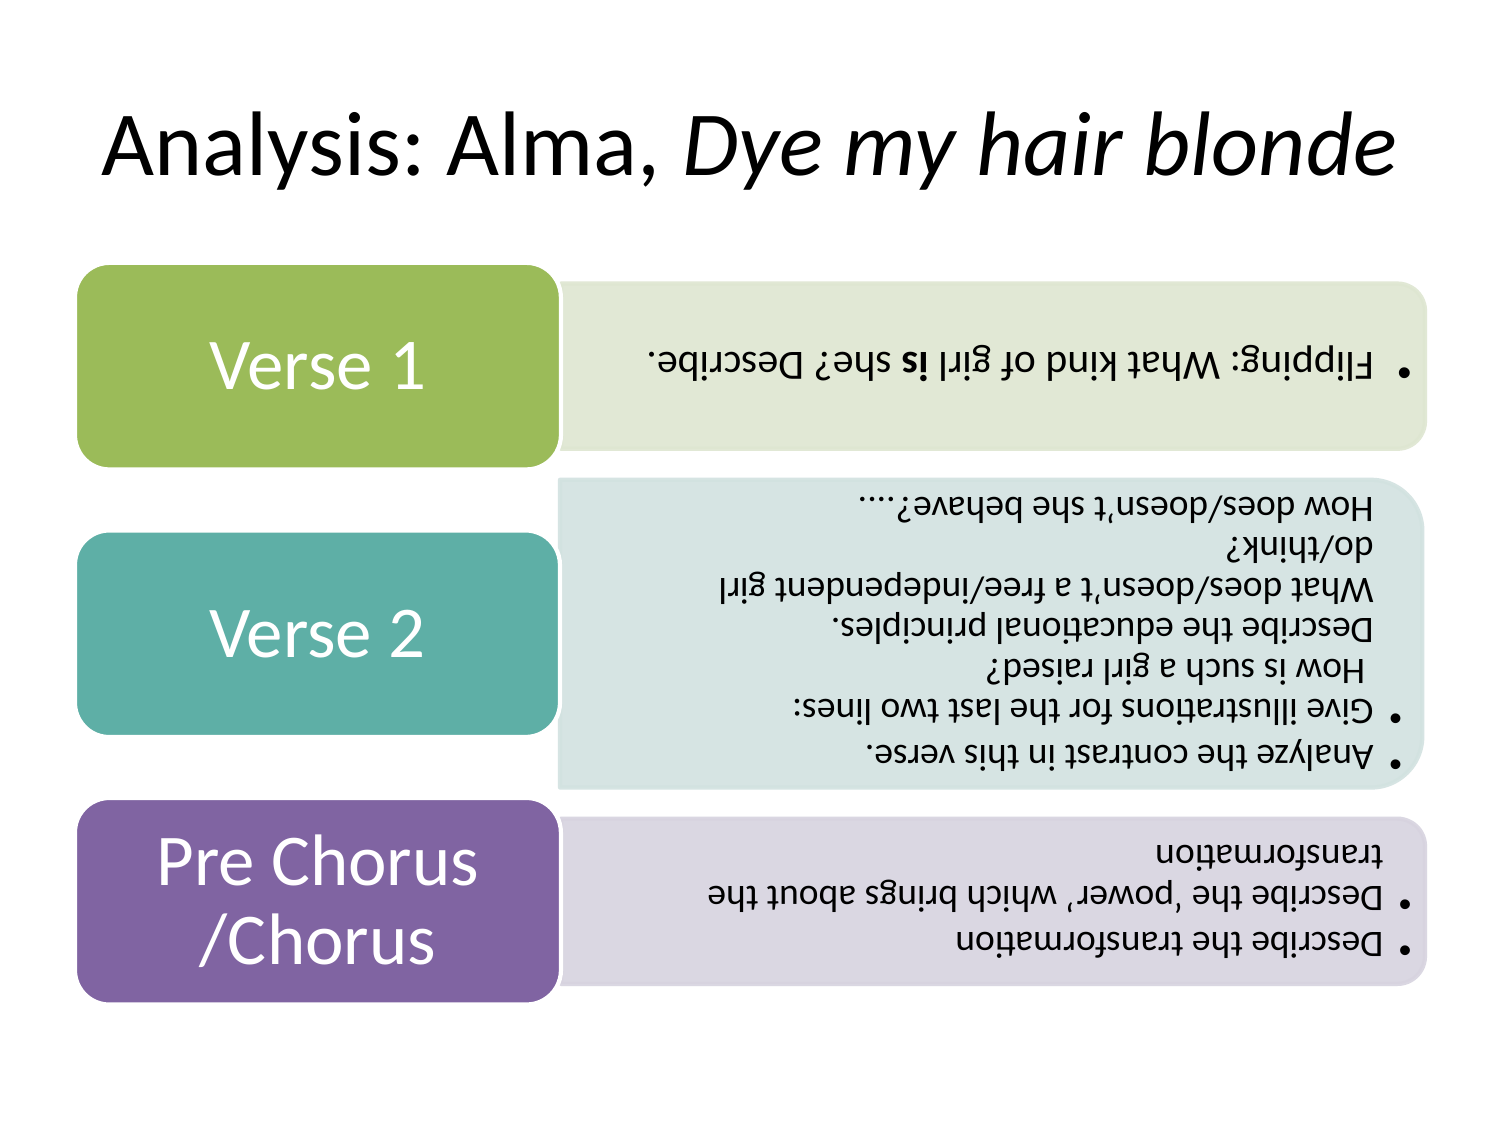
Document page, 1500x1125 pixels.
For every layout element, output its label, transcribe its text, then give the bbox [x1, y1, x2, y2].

title Analysis: Alma, Dye my hair blonde [75, 45, 1425, 233]
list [74, 262, 1426, 1006]
